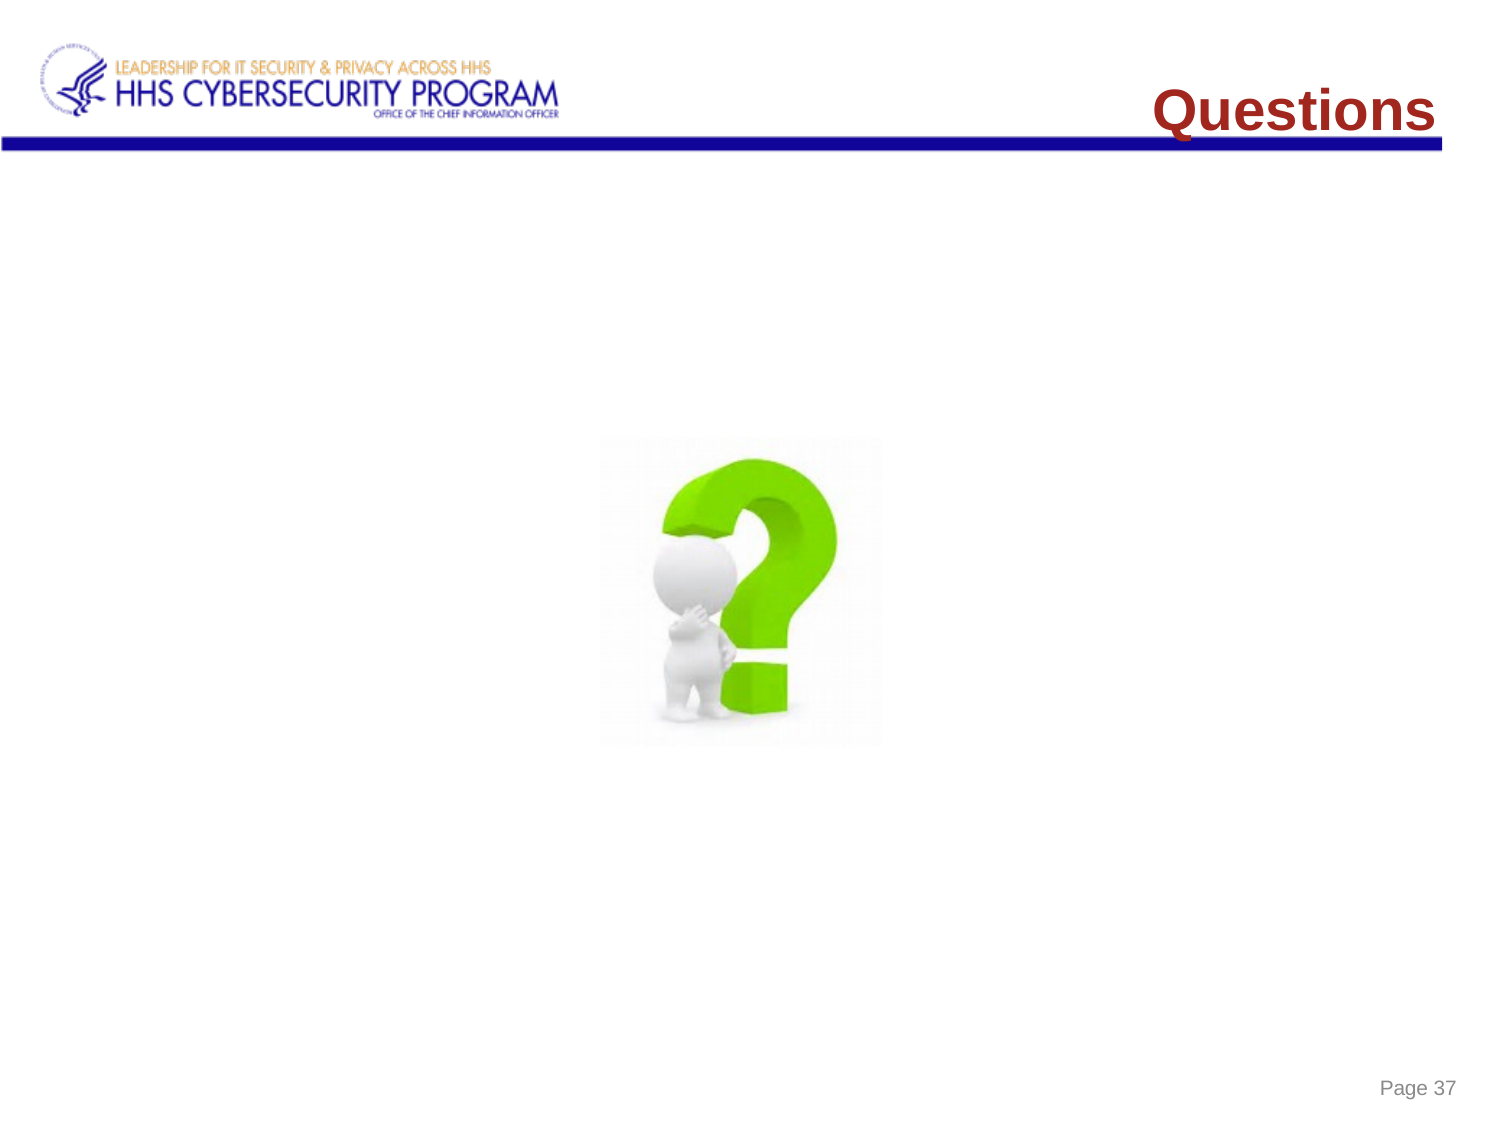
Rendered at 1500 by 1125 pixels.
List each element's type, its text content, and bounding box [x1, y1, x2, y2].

slide_number Page 37 [1121, 1065, 1472, 1110]
title Questions [1137, 37, 1500, 151]
picture [0, 0, 1443, 234]
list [599, 437, 884, 748]
